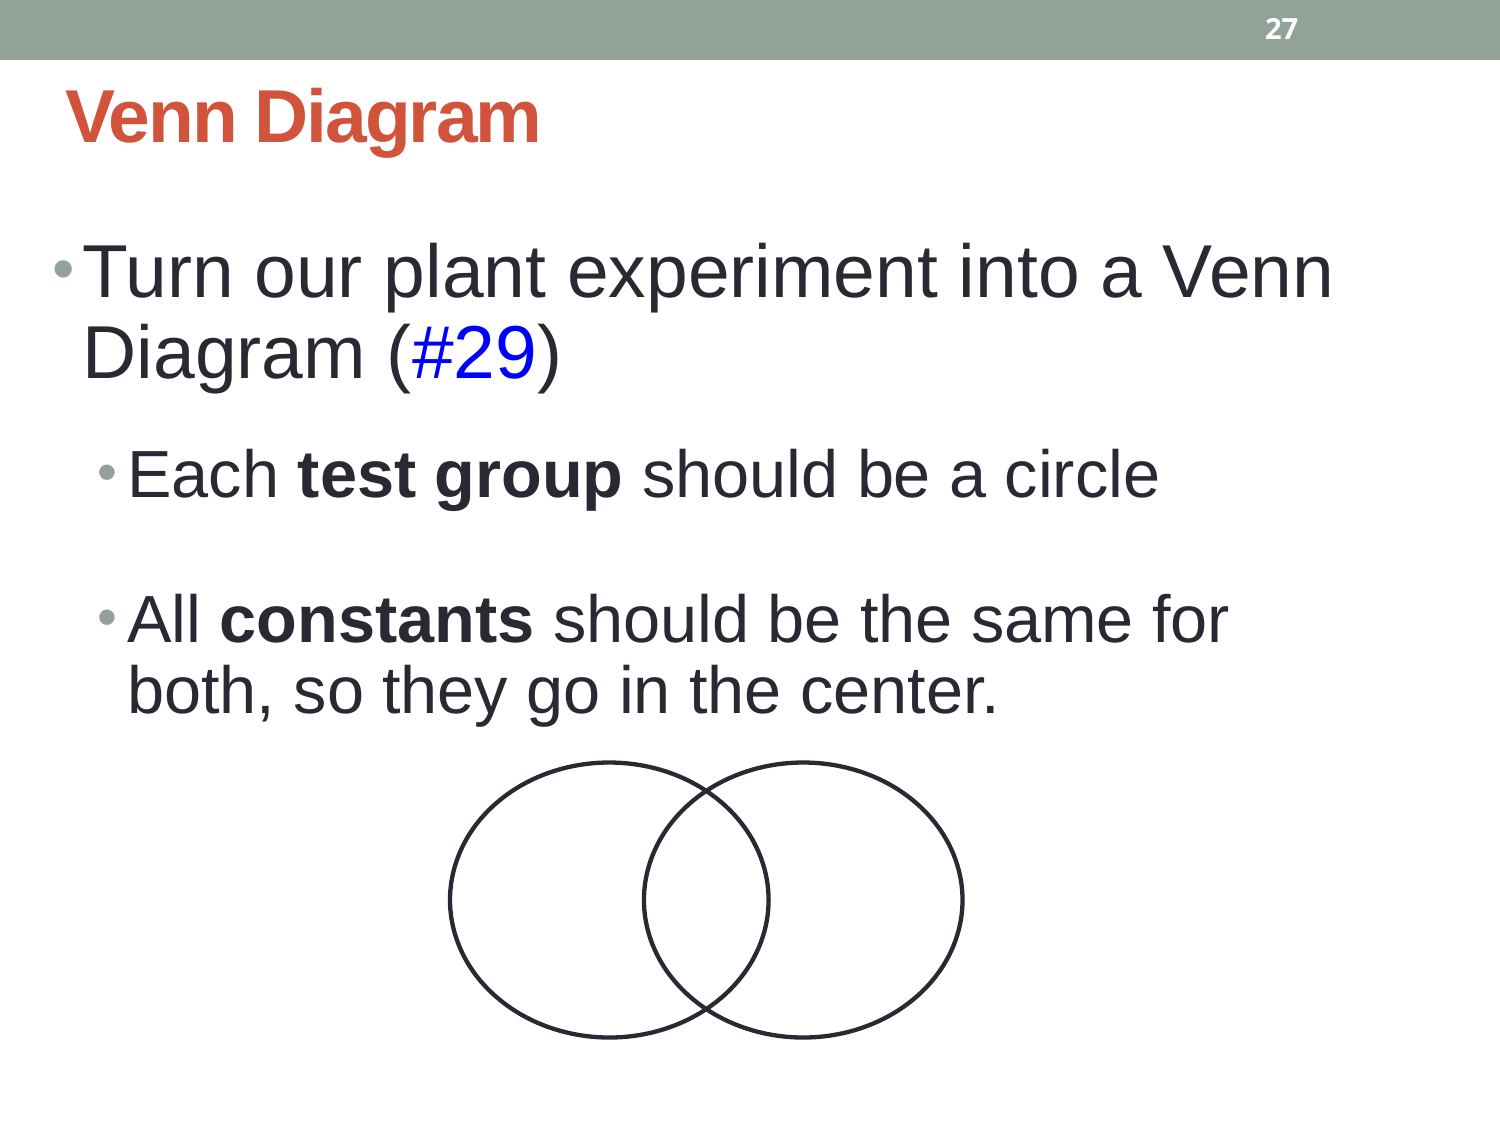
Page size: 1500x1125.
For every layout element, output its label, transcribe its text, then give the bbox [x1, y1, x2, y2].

title Venn Diagram [50, 50, 1325, 175]
list Turn our plant experiment into a Venn Diagram (#29) Each test group should be a circle All constants should be the same for both, so they go in the center. [37, 224, 1375, 1100]
slide_number 27 [1250, 3, 1425, 57]
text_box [449, 762, 963, 1038]
